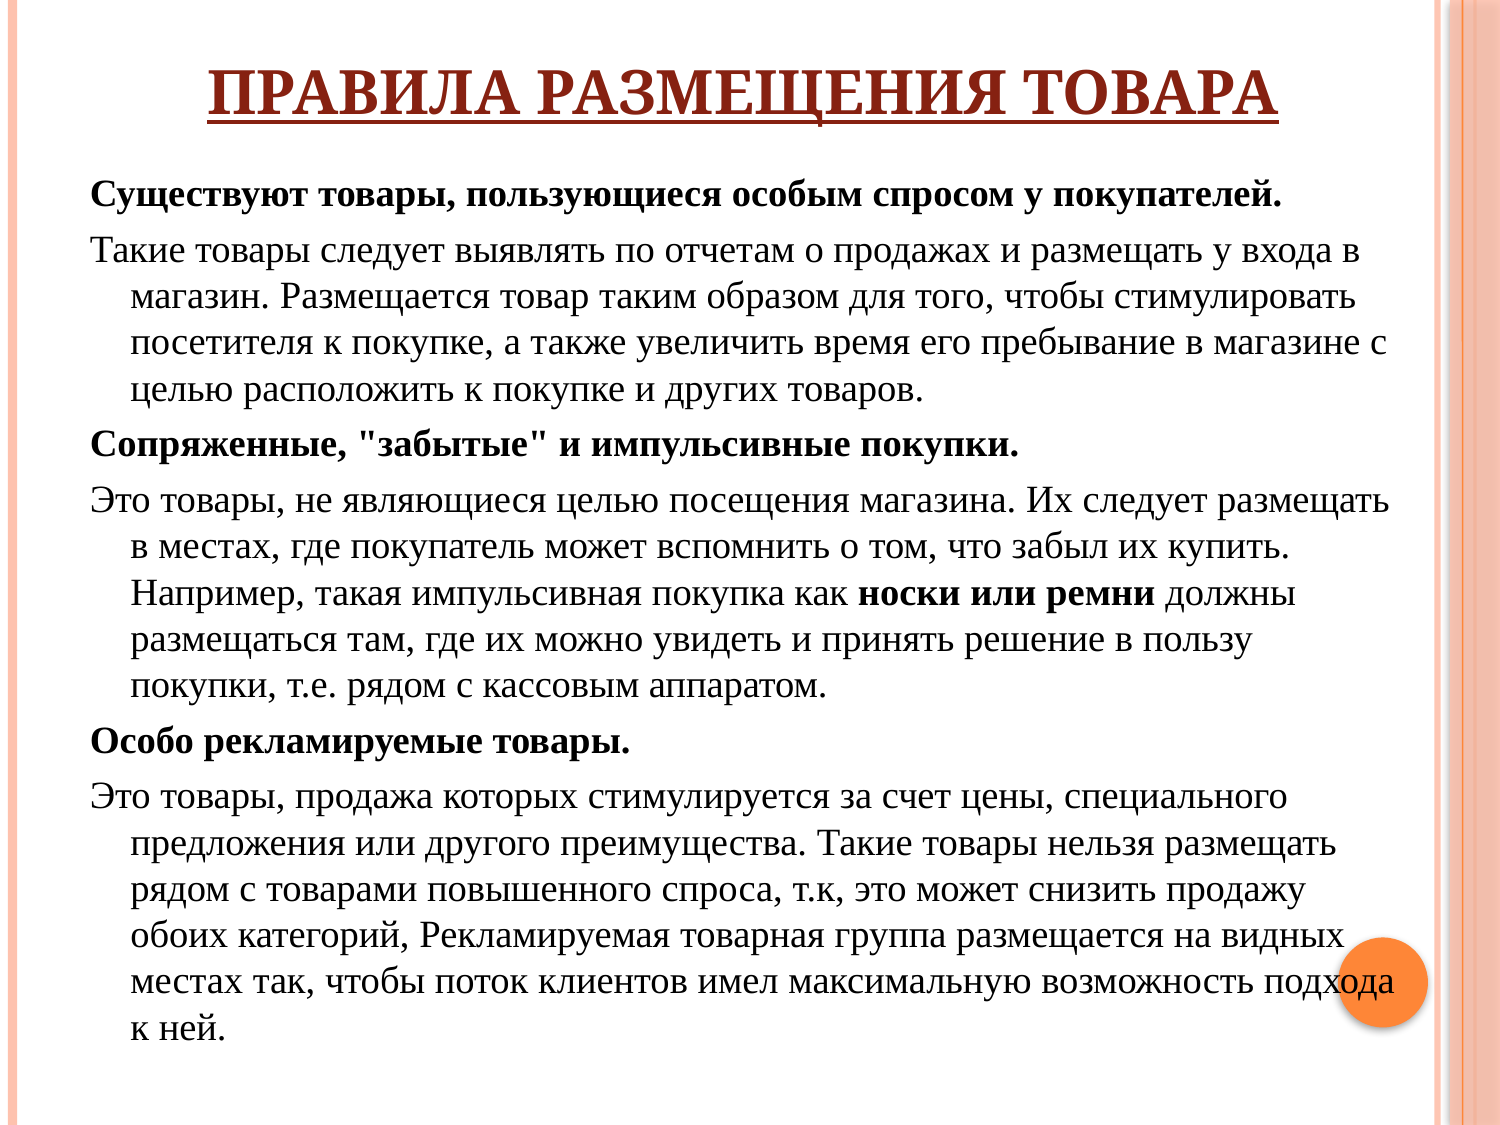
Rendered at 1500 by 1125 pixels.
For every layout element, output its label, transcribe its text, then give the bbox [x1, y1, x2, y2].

title Правила размещения товара [75, 45, 1412, 160]
list Существуют товары, пользующиеся особым спросом у покупателей. Такие товары следует выявлять по отчетам о продажах и размещать у входа в магазин. Размещается товар таким образом для того, чтобы стимулировать посетителя к покупке, а также увеличить время его пребывание в магазине с целью расположить к покупке и других товаров. Сопряженные, "забытые" и импульсивные покупки. Это товары, не являющиеся целью посещения магазина. Их следует размещать в местах, где покупатель может вспомнить о том, что забыл их купить. Например, такая импульсивная покупка как носки или ремни должны размещаться там, где их можно увидеть и принять решение в пользу покупки, т.е. рядом с кассовым аппаратом. Особо рекламируемые товары. Это товары, продажа которых стимулируется за счет цены, специального предложения или другого преимущества. Такие товары нельзя размещать рядом с товарами повышенного спроса, т.к, это может снизить продажу обоих категорий, Рекламируемая товарная группа размещается на видных местах так, чтобы поток клиентов имел максимальную возможность подхода к ней. [75, 160, 1412, 1062]
